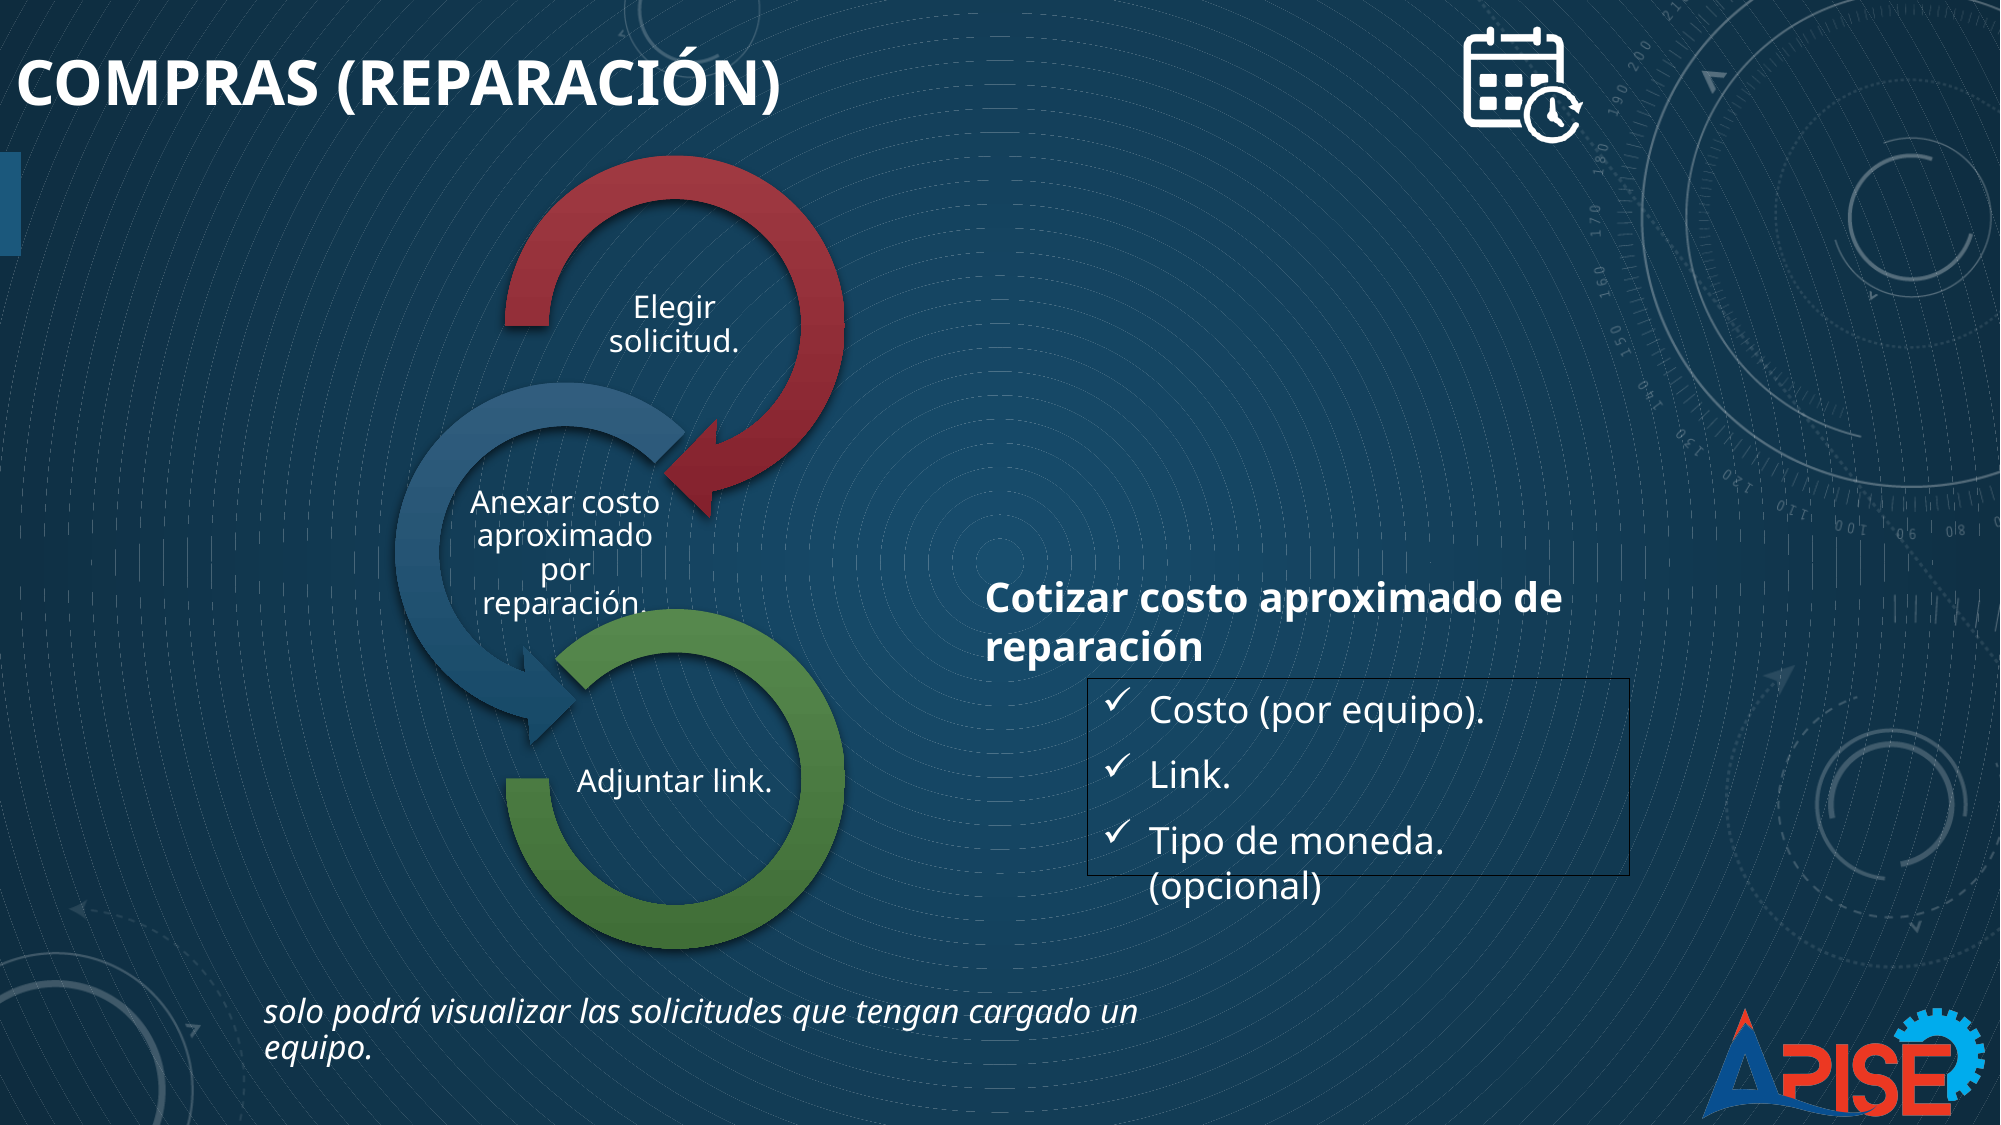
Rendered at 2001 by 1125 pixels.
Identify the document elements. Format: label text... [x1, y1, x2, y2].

text_box Costo (por equipo). Link. Tipo de moneda. (opcional) [1087, 678, 1630, 876]
title Compras (reparación) [0, 23, 1038, 137]
text_box solo podrá visualizar las solicitudes que tengan cargado un equipo. [249, 987, 1168, 1053]
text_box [248, 120, 992, 957]
text_box Cotizar costo aproximado de reparación [998, 563, 1748, 677]
picture [0, 0, 2000, 1125]
